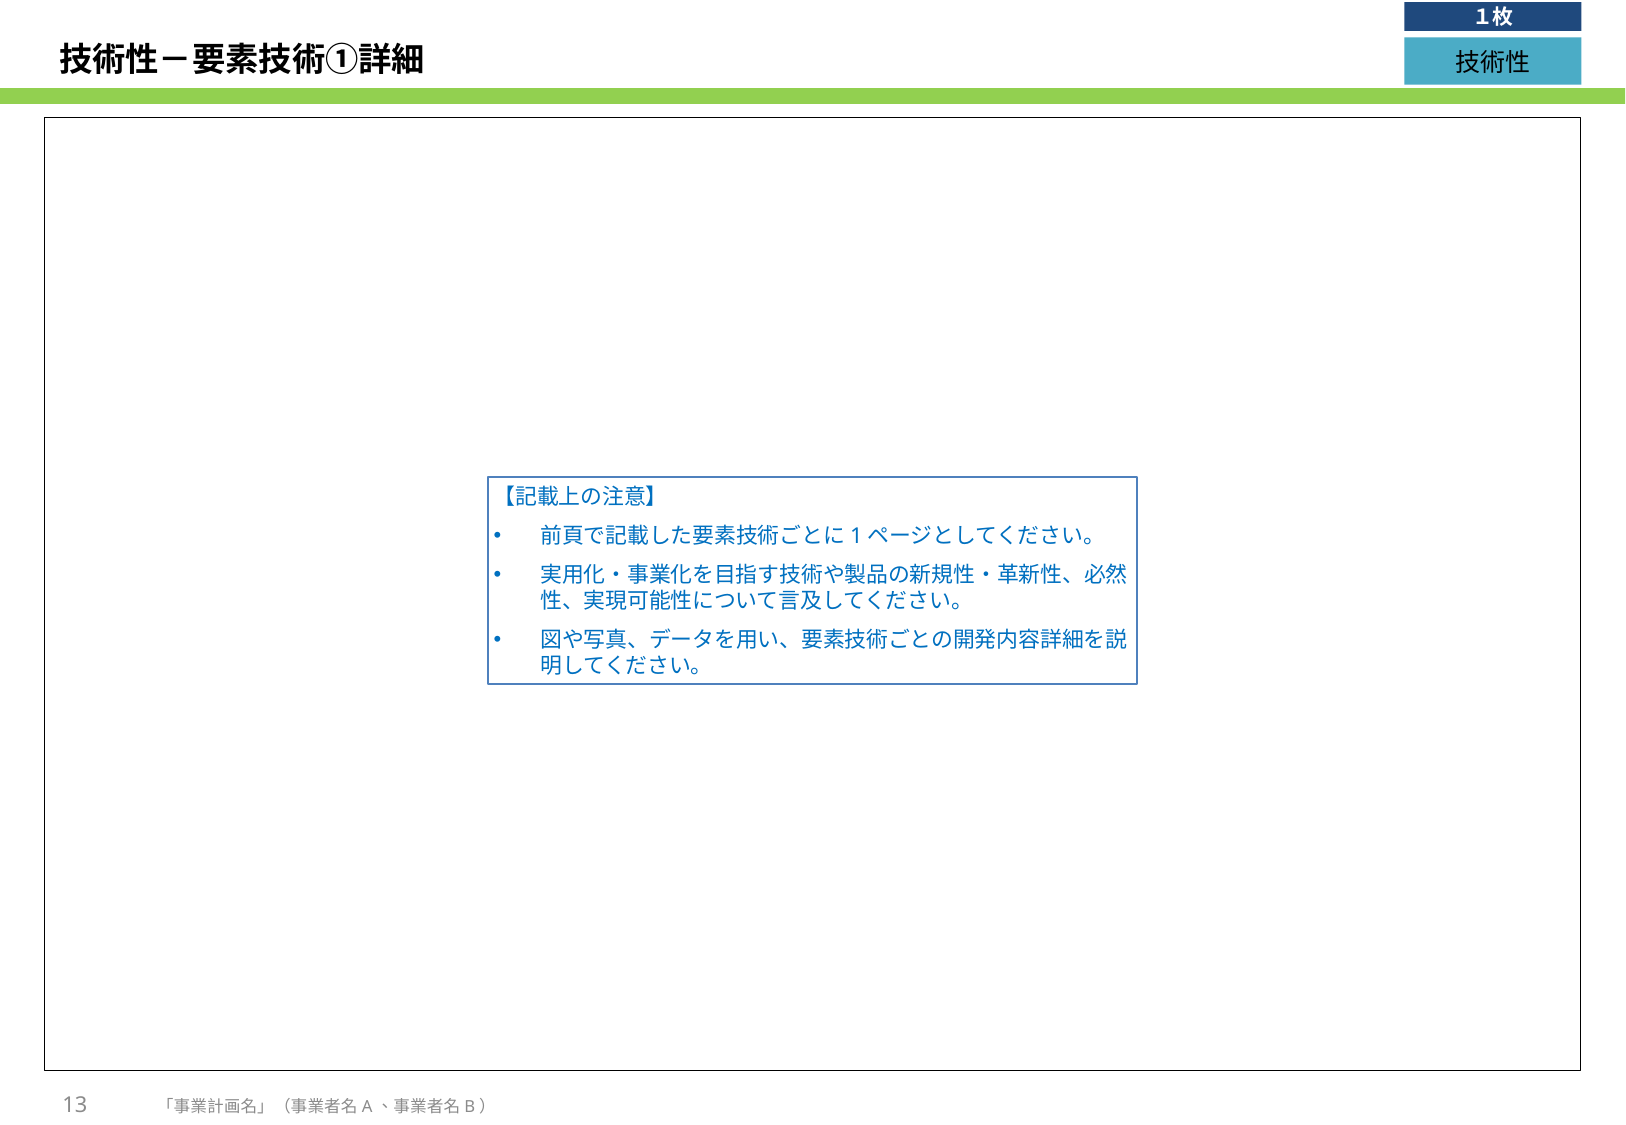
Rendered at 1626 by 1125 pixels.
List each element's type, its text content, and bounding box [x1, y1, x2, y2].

text_box 【記載上の注意】 前頁で記載した要素技術ごとに1ページとしてください。 実用化・事業化を目指す技術や製品の新規性・革新性、必然性、実現可能性について言及してください。 図や写真、データを用い、要素技術ごとの開発内容詳細を説明してください。 [487, 476, 1138, 684]
footer 「事業計画名」（事業者名A、事業者名B） [151, 1082, 1581, 1125]
text_box 技術性 [1402, 35, 1584, 87]
text_box [44, 117, 1581, 1071]
text_box １枚 [1404, 2, 1582, 31]
slide_number 13 [56, 1082, 151, 1125]
title 技術性－要素技術①詳細 [44, 30, 1581, 89]
